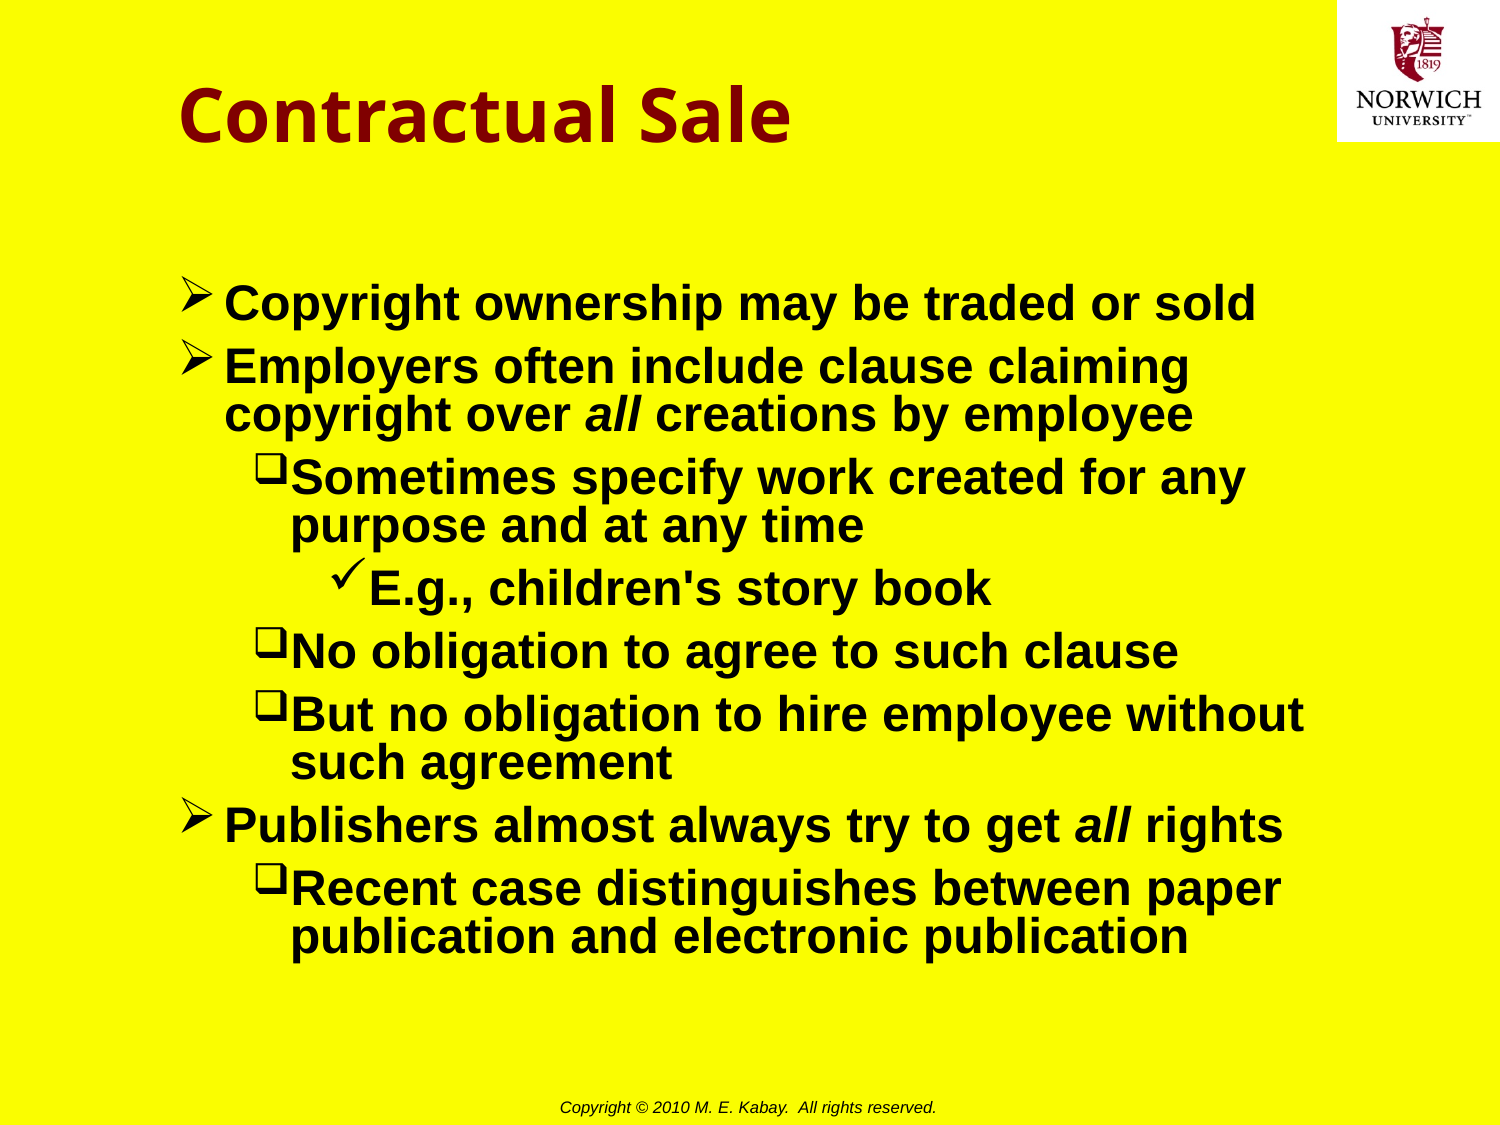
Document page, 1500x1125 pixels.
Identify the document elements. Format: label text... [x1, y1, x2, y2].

title Contractual Sale [161, 24, 1339, 213]
picture [1337, 0, 1500, 142]
list Copyright ownership may be traded or sold Employers often include clause claiming copyright over all creations by employee Sometimes specify work created for any purpose and at any time E.g., children's story book No obligation to agree to such clause But no obligation to hire employee without such agreement Publishers almost always try to get all rights Recent case distinguishes between paper publication and electronic publication [161, 274, 1339, 1039]
